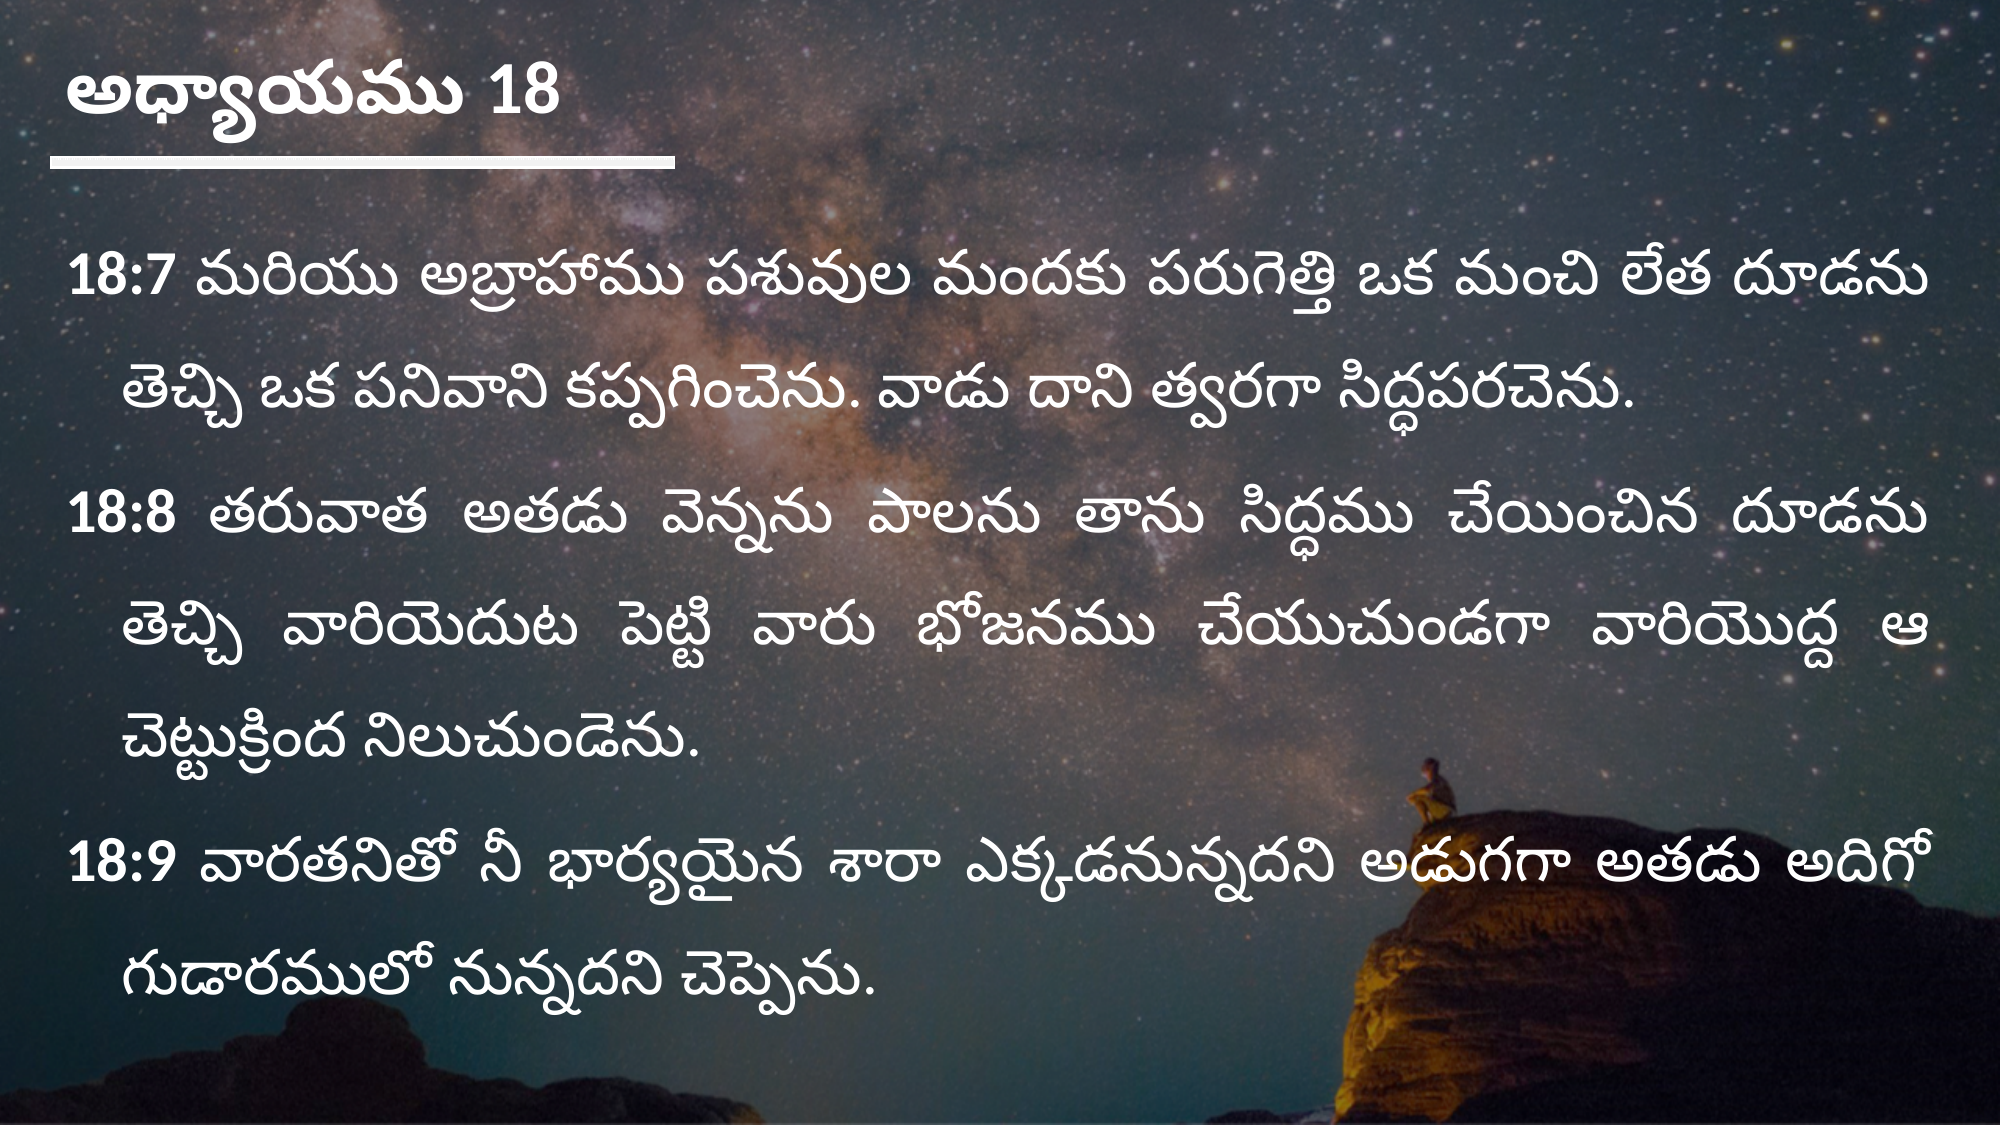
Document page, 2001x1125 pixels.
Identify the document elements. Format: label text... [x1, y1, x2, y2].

title అధ్యాయము 18 [50, 0, 1925, 167]
list 18:7 మరియు అబ్రాహాము పశువుల మందకు పరుగెత్తి ఒక మంచి లేత దూడను తెచ్చి ఒక పనివాని కప్పగించెను. వాడు దాని త్వరగా సిద్ధపరచెను. 18:8 తరువాత అతడు వెన్నను పాలను తాను సిద్ధము చేయించిన దూడను తెచ్చి వారియెదుట పెట్టి వారు భోజనము చేయుచుండగా వారియొద్ద ఆ చెట్టుక్రింద నిలుచుండెను. 18:9 వారతనితో నీ భార్యయైన శారా ఎక్కడనున్నదని అడుగగా అతడు అదిగో గుడారములో నున్నదని చెప్పెను. [50, 187, 1946, 1063]
picture [0, 0, 2000, 1125]
